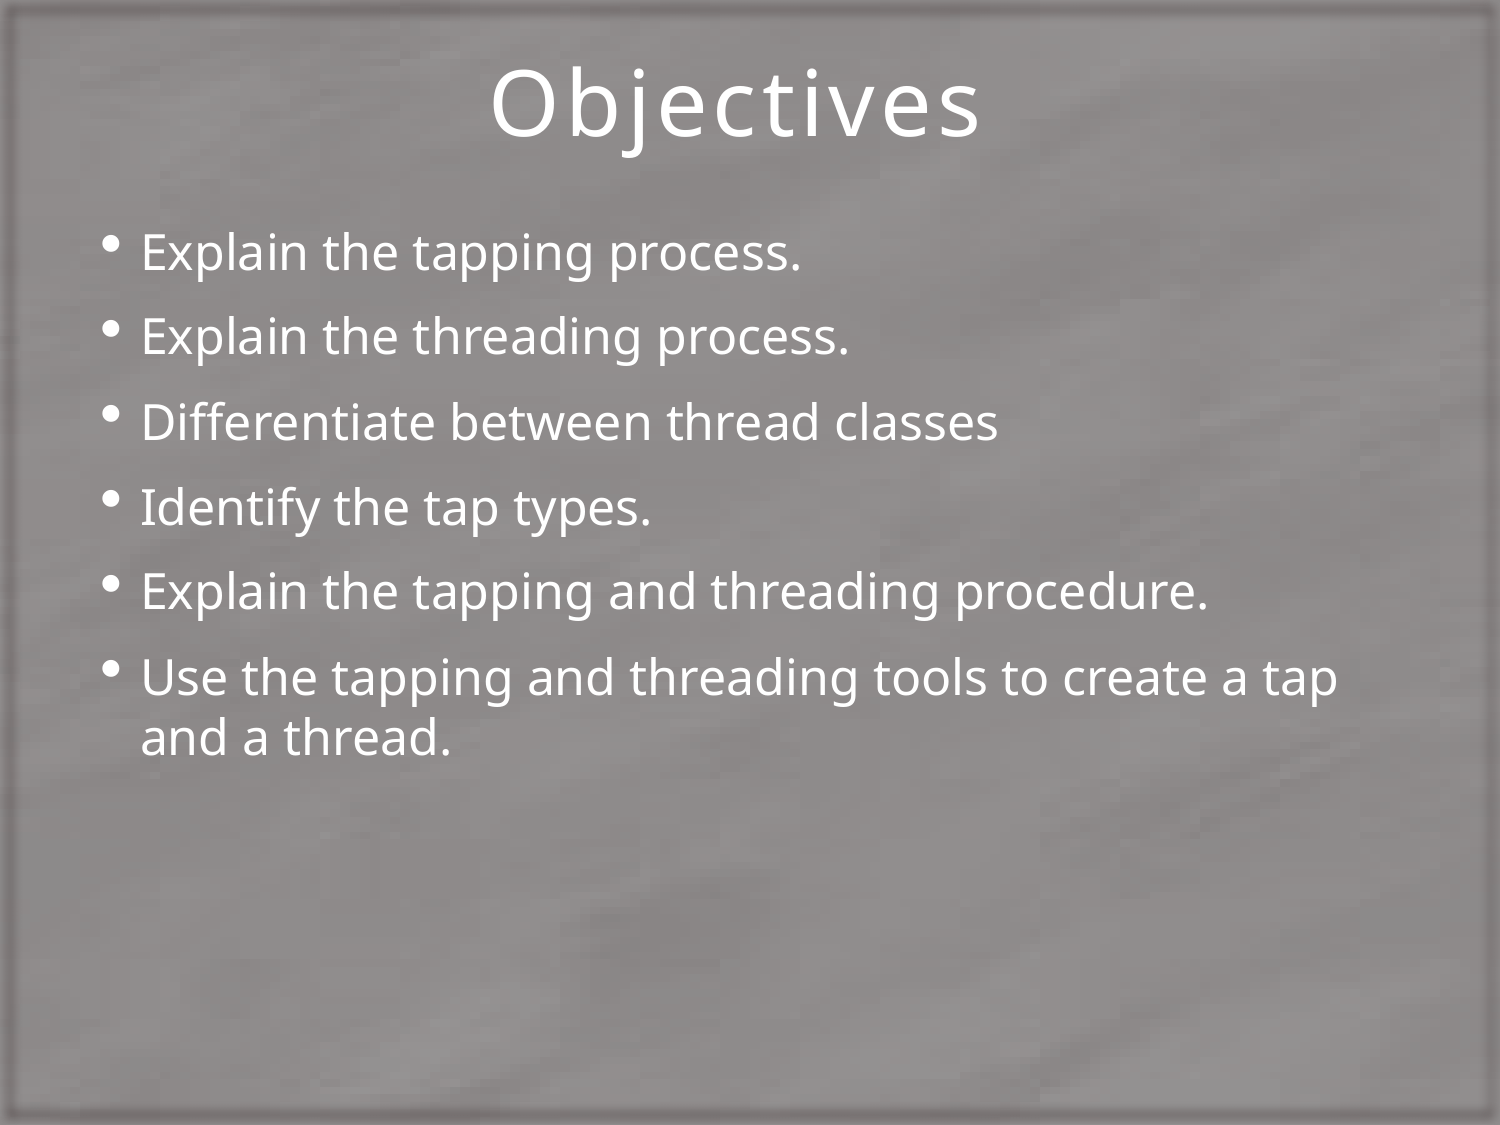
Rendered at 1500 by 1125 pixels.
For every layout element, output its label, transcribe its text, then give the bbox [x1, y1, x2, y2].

list Explain the tapping process. Explain the threading process. Differentiate between thread classes Identify the tap types. Explain the tapping and threading procedure. Use the tapping and threading tools to create a tap and a thread. [87, 212, 1388, 1050]
title Objectives [52, 37, 1448, 225]
